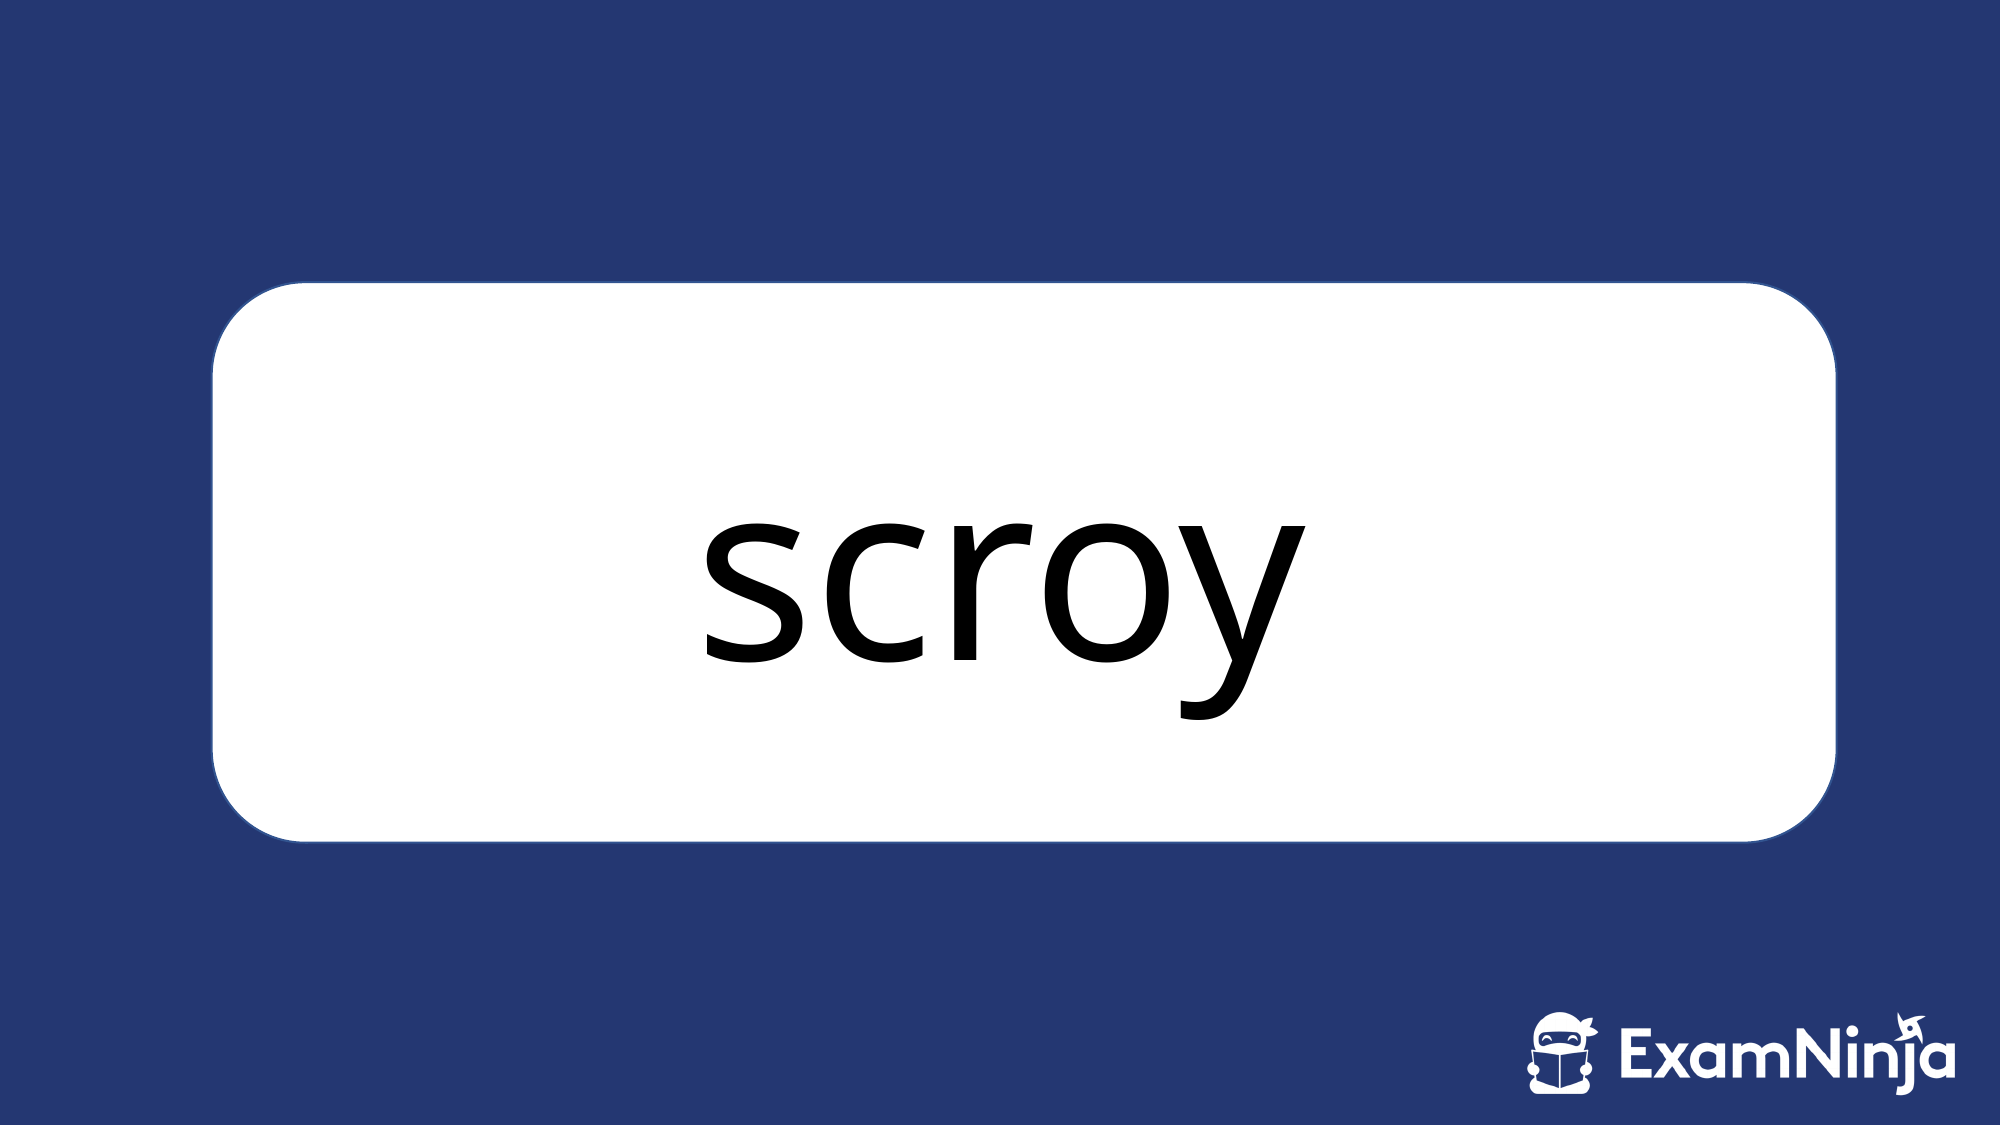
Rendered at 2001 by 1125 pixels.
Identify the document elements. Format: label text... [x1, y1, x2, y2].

picture [1501, 1003, 1979, 1102]
text_box [210, 719, 1838, 844]
text_box scroy [143, 403, 1857, 719]
text_box [210, 281, 1838, 403]
